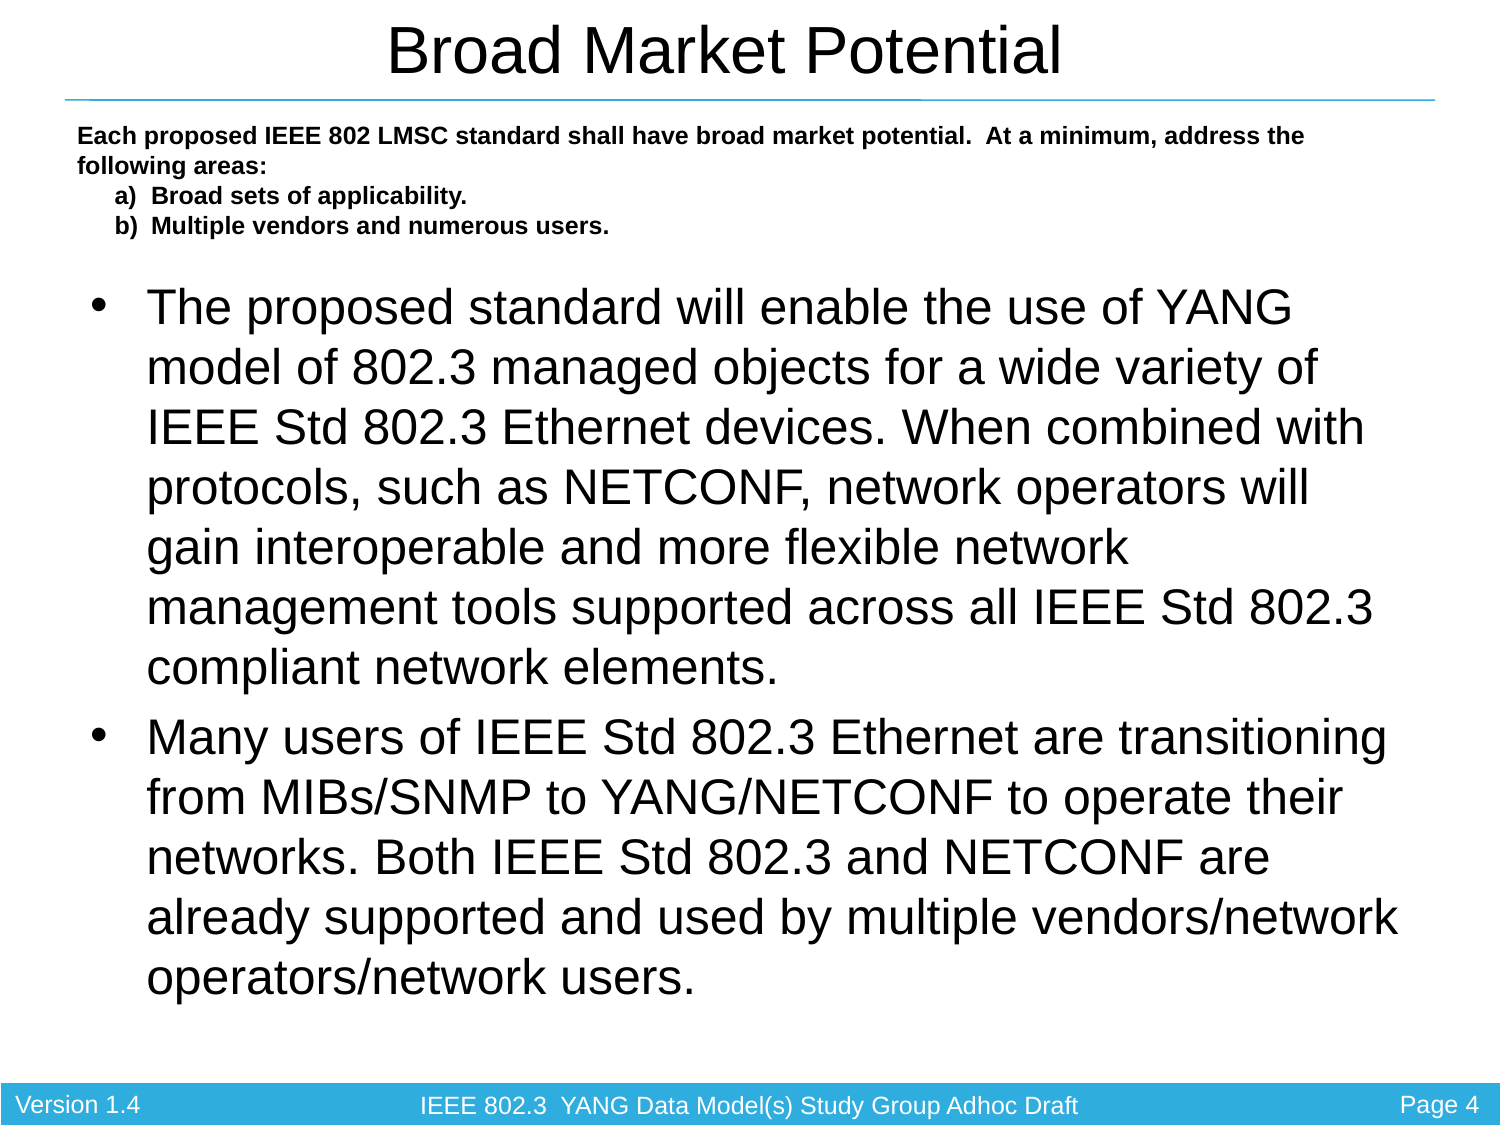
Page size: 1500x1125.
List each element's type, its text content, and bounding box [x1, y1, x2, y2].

list The proposed standard will enable the use of YANG model of 802.3 managed objects for a wide variety of IEEE Std 802.3 Ethernet devices. When combined with protocols, such as NETCONF, network operators will gain interoperable and more flexible network management tools supported across all IEEE Std 802.3 compliant network elements. Many users of IEEE Std 802.3 Ethernet are transitioning from MIBs/SNMP to YANG/NETCONF to operate their networks. Both IEEE Std 802.3 and NETCONF are already supported and used by multiple vendors/network operators/network users. [75, 267, 1425, 1043]
